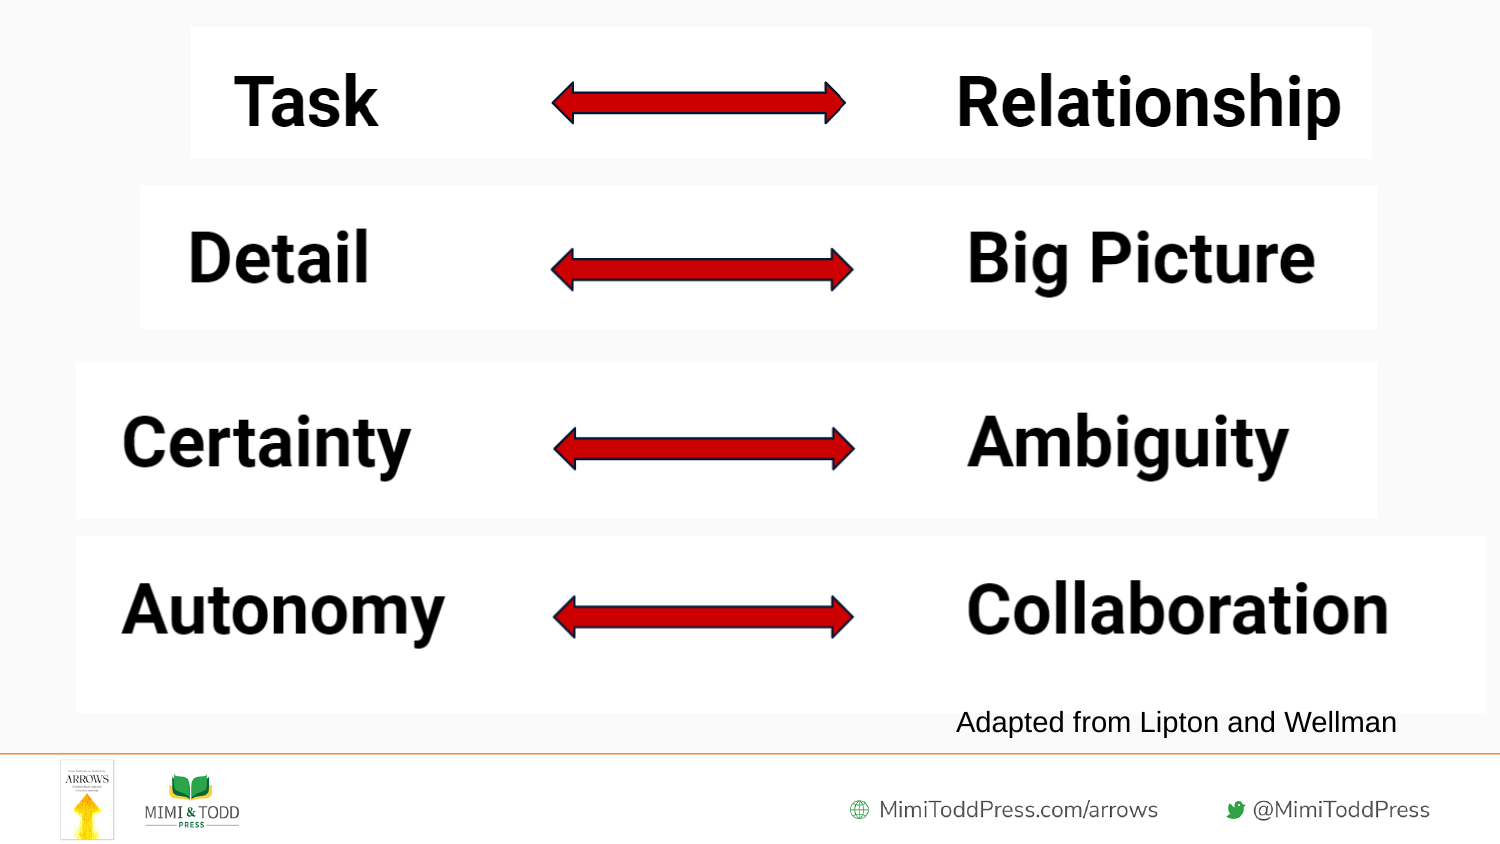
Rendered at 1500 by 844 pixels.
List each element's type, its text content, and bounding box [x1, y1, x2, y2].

picture [140, 185, 1377, 329]
picture [76, 362, 1377, 519]
picture [76, 535, 1487, 714]
picture [0, 754, 1500, 844]
text_box Adapted from Lipton and Wellman [941, 688, 1500, 754]
picture [190, 27, 1372, 159]
